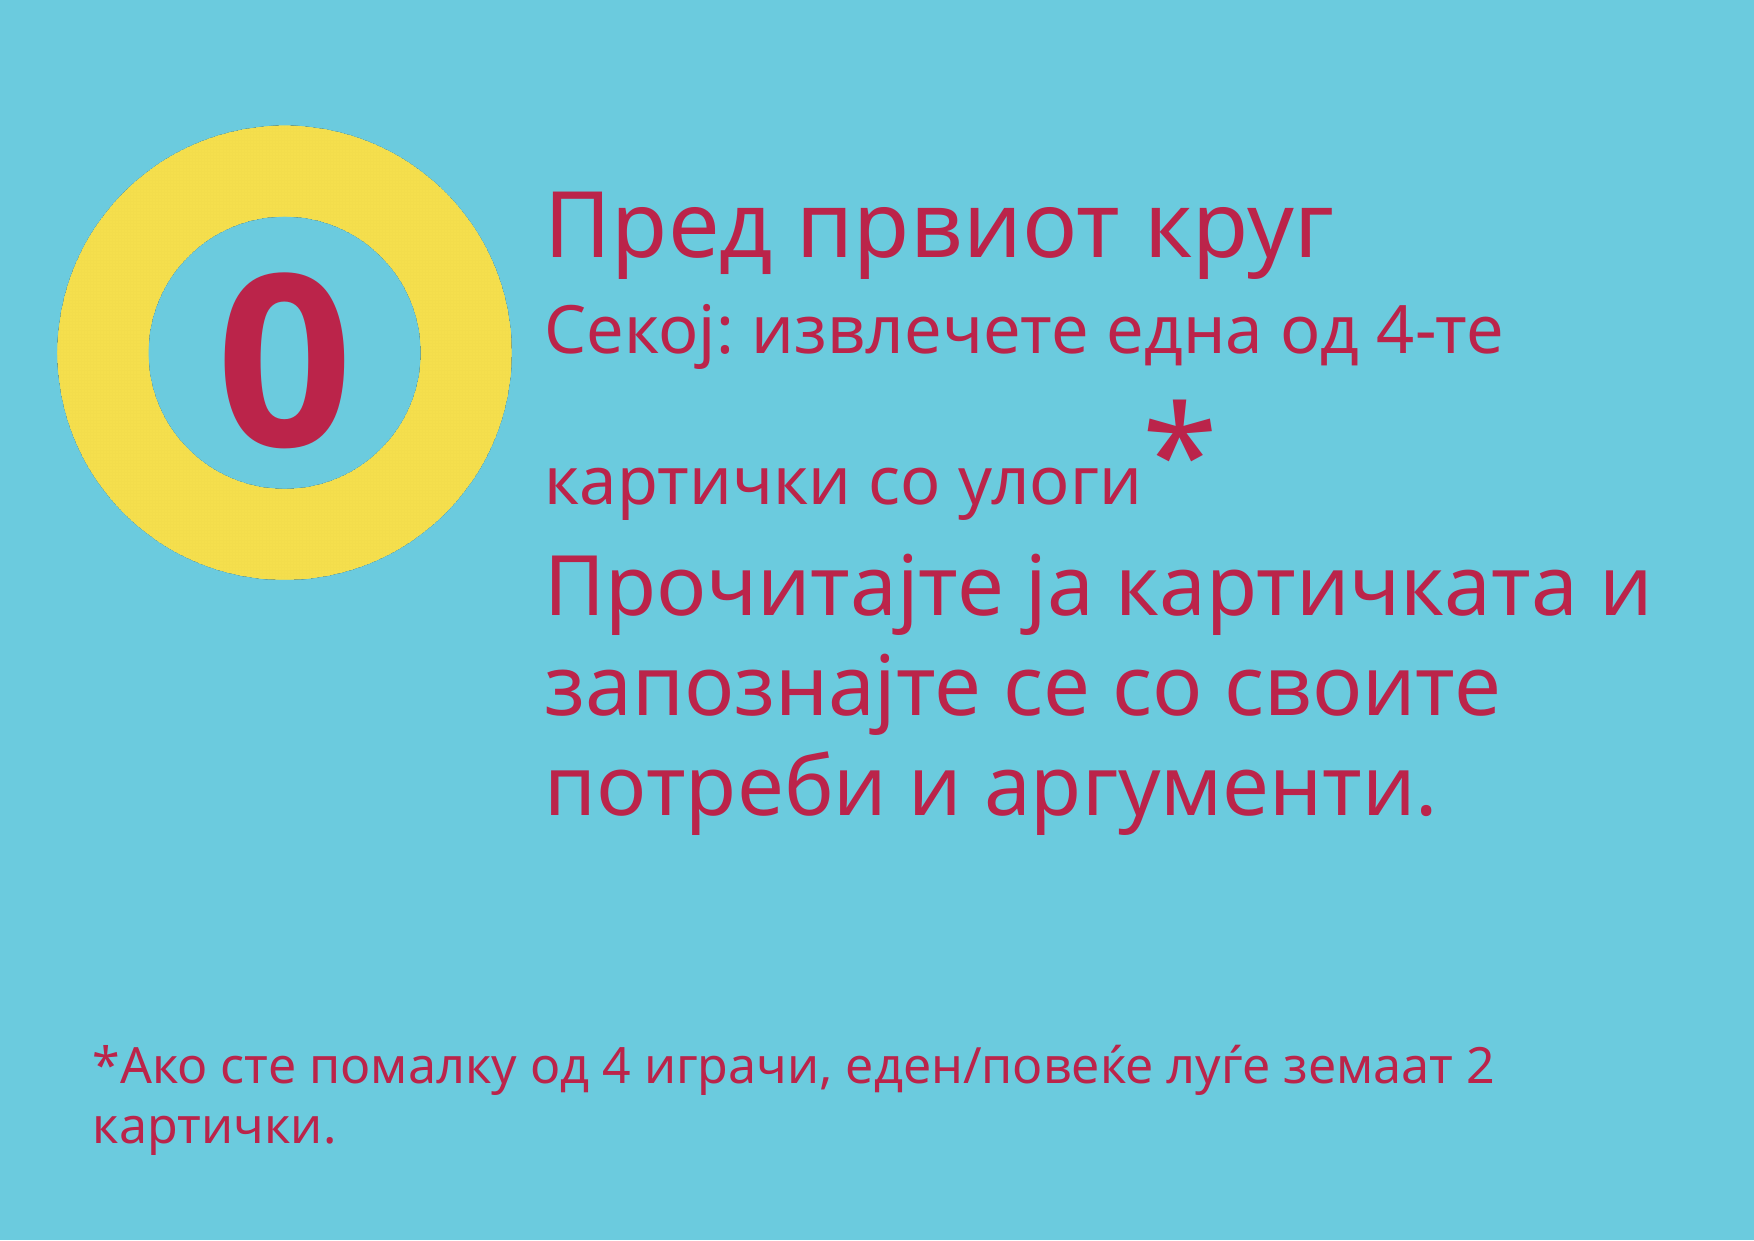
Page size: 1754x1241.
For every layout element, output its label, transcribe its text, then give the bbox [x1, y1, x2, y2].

text_box *Ако сте помалку од 4 играчи, еден/повеќе луѓе земаат 2 картички. [78, 1025, 1685, 1161]
text_box Пред првиот круг Секој: извлечете една од 4-те картички со улоги* Прочитајте ја картичката и запознајте се со своите потреби и аргументи. [530, 104, 1715, 940]
picture [57, 125, 512, 580]
